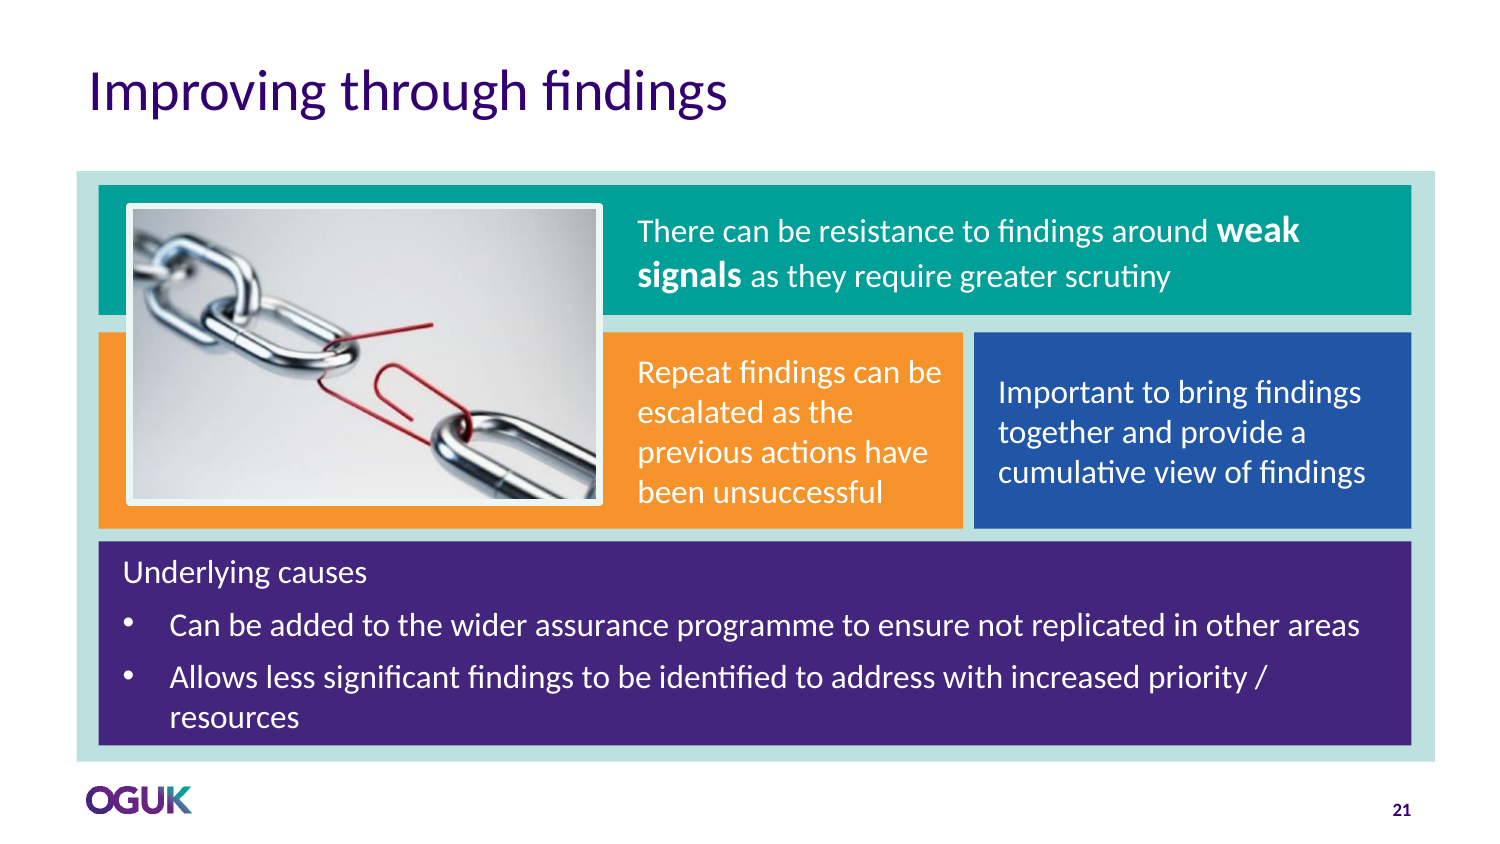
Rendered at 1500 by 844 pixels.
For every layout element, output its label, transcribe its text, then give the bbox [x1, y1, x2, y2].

text_box [76, 170, 1436, 763]
picture [76, 778, 200, 822]
text_box Important to bring findings together and provide a cumulative view of findings [973, 331, 1412, 530]
text_box There can be resistance to findings around weak signals as they require greater scrutiny [98, 184, 1412, 316]
slide_number 21 [1352, 800, 1412, 818]
picture [132, 209, 597, 500]
text_box Repeat findings can be escalated as the previous actions have been unsuccessful [98, 331, 964, 530]
text_box Underlying causes Can be added to the wider assurance programme to ensure not replicated in other areas Allows less significant findings to be identified to address with increased priority / resources [98, 540, 1412, 746]
title Improving through findings [88, 38, 1412, 145]
